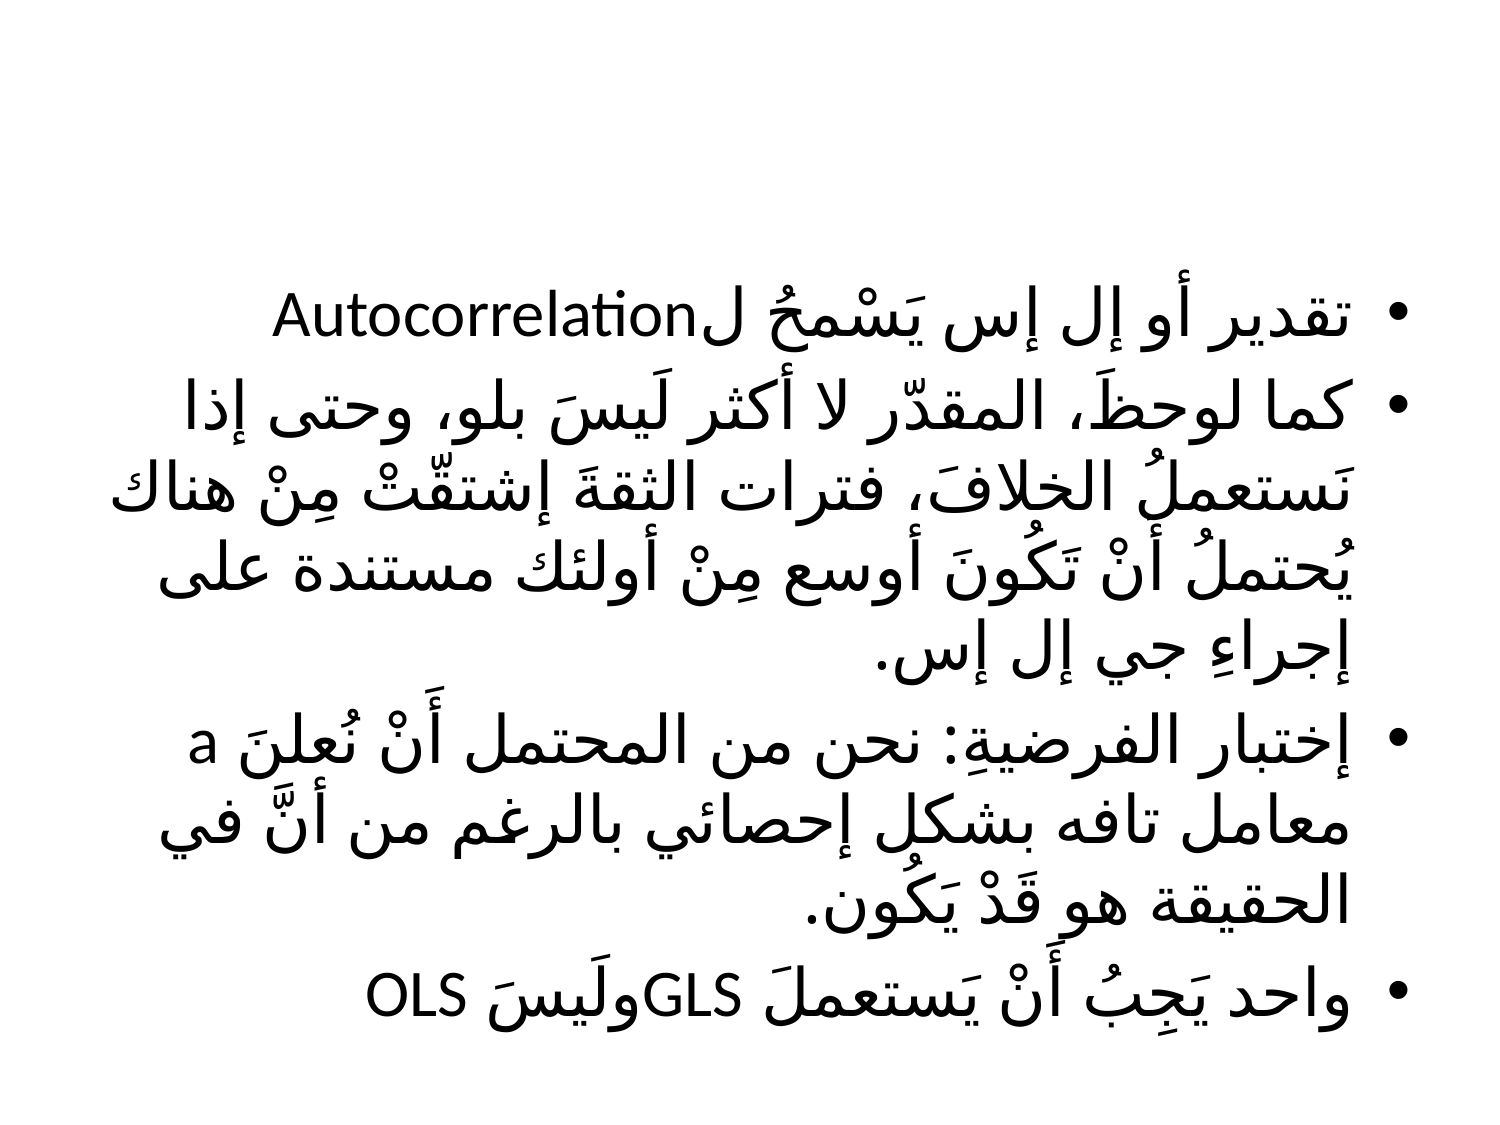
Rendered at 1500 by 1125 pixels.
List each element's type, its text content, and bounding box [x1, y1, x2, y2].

list تقدير أو إل إس يَسْمحُ لAutocorrelation كما لوحظَ، المقدّر لا أكثر لَيسَ بلو، وحتى إذا نَستعملُ الخلافَ، فترات الثقةَ إشتقّتْ مِنْ هناك يُحتملُ أَنْ تَكُونَ أوسع مِنْ أولئك مستندة على إجراءِ جي إل إس. إختبار الفرضيةِ: نحن من المحتمل أَنْ نُعلنَ a معامل تافه بشكل إحصائي بالرغم من أنَّ في الحقيقة هو قَدْ يَكُون. واحد يَجِبُ أَنْ يَستعملَ GLSولَيسَ OLS [75, 262, 1425, 1005]
